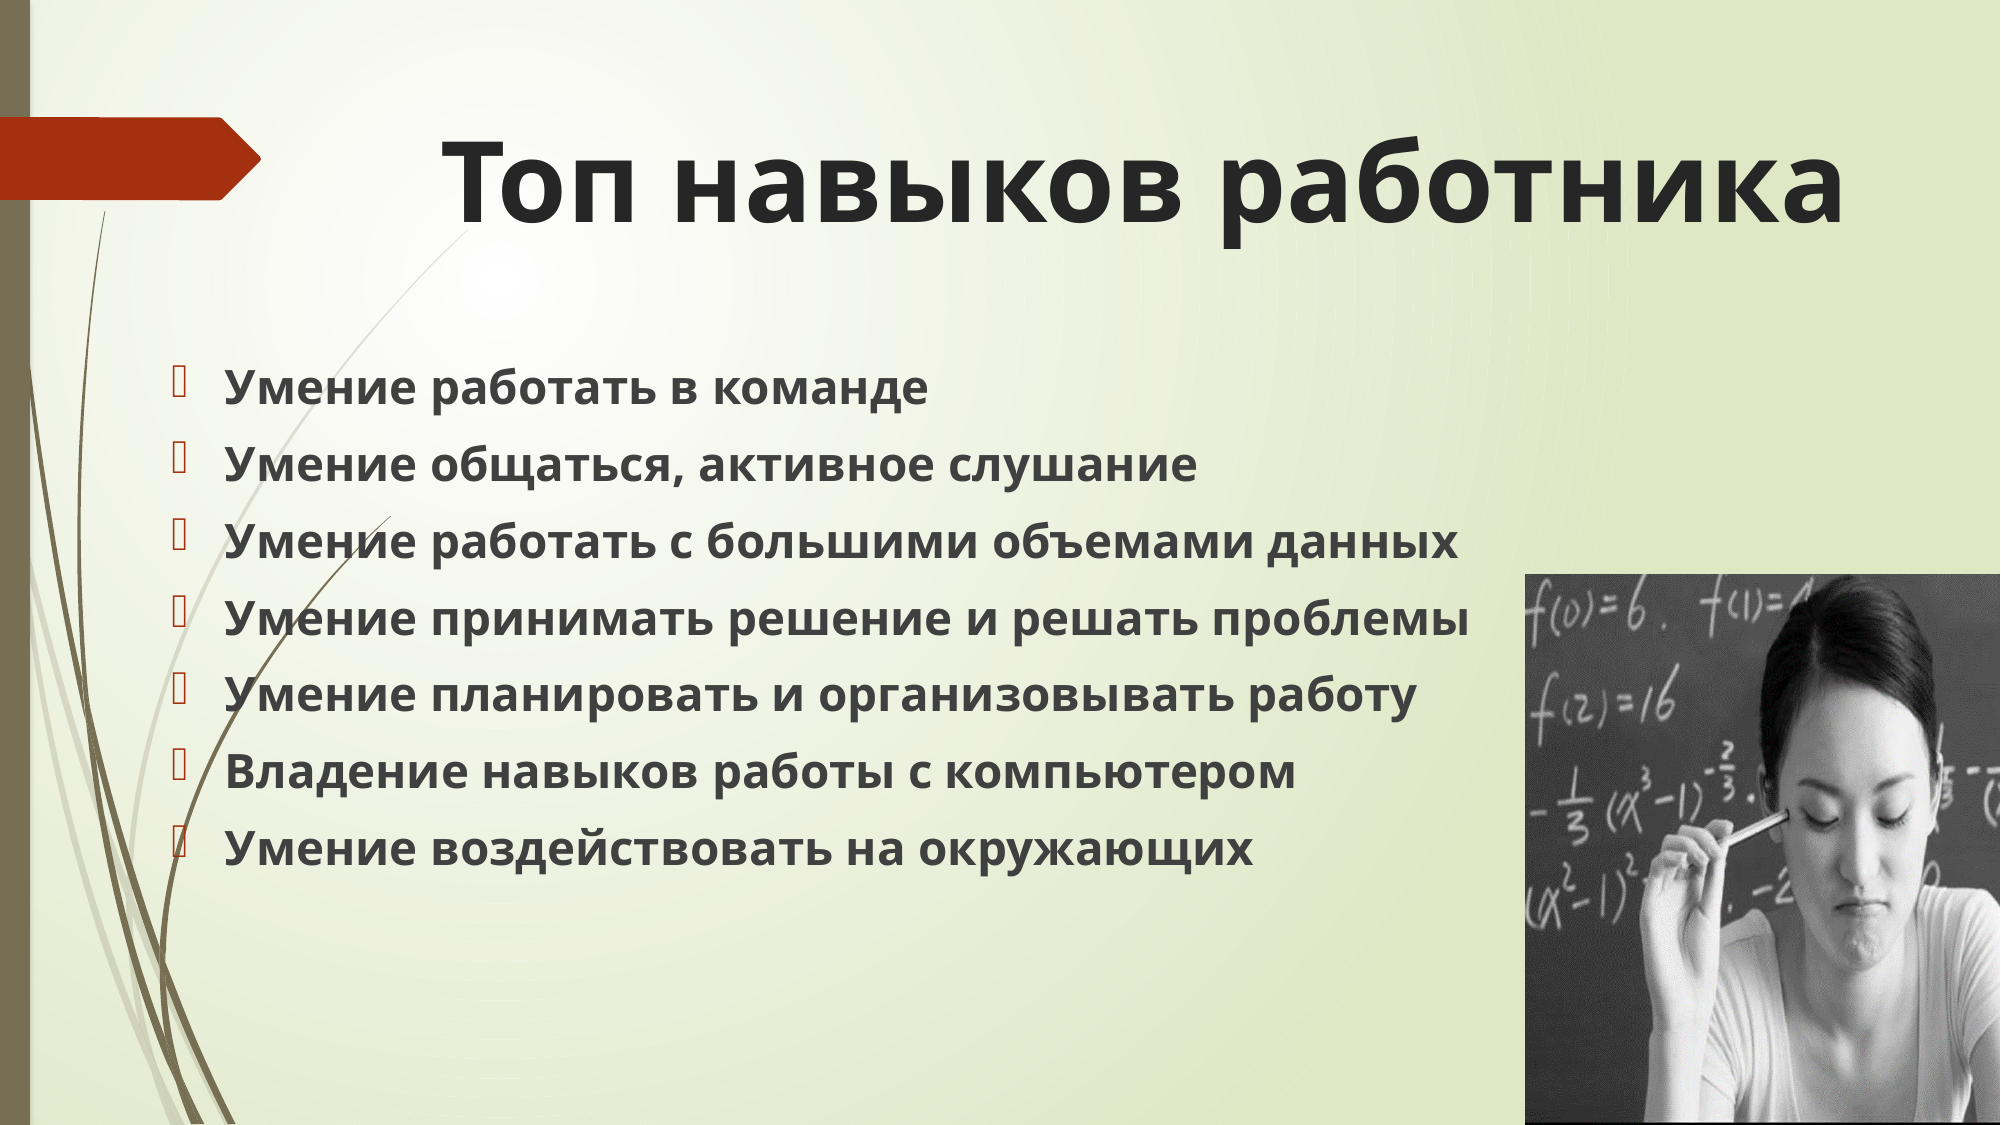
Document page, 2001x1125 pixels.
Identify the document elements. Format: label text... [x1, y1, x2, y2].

title Топ навыков работника [425, 102, 1888, 313]
list Умение работать в команде Умение общаться, активное слушание Умение работать с большими объемами данных Умение принимать решение и решать проблемы Умение планировать и организовывать работу Владение навыков работы с компьютером Умение воздействовать на окружающих [156, 350, 1523, 970]
picture [1524, 574, 2000, 1125]
